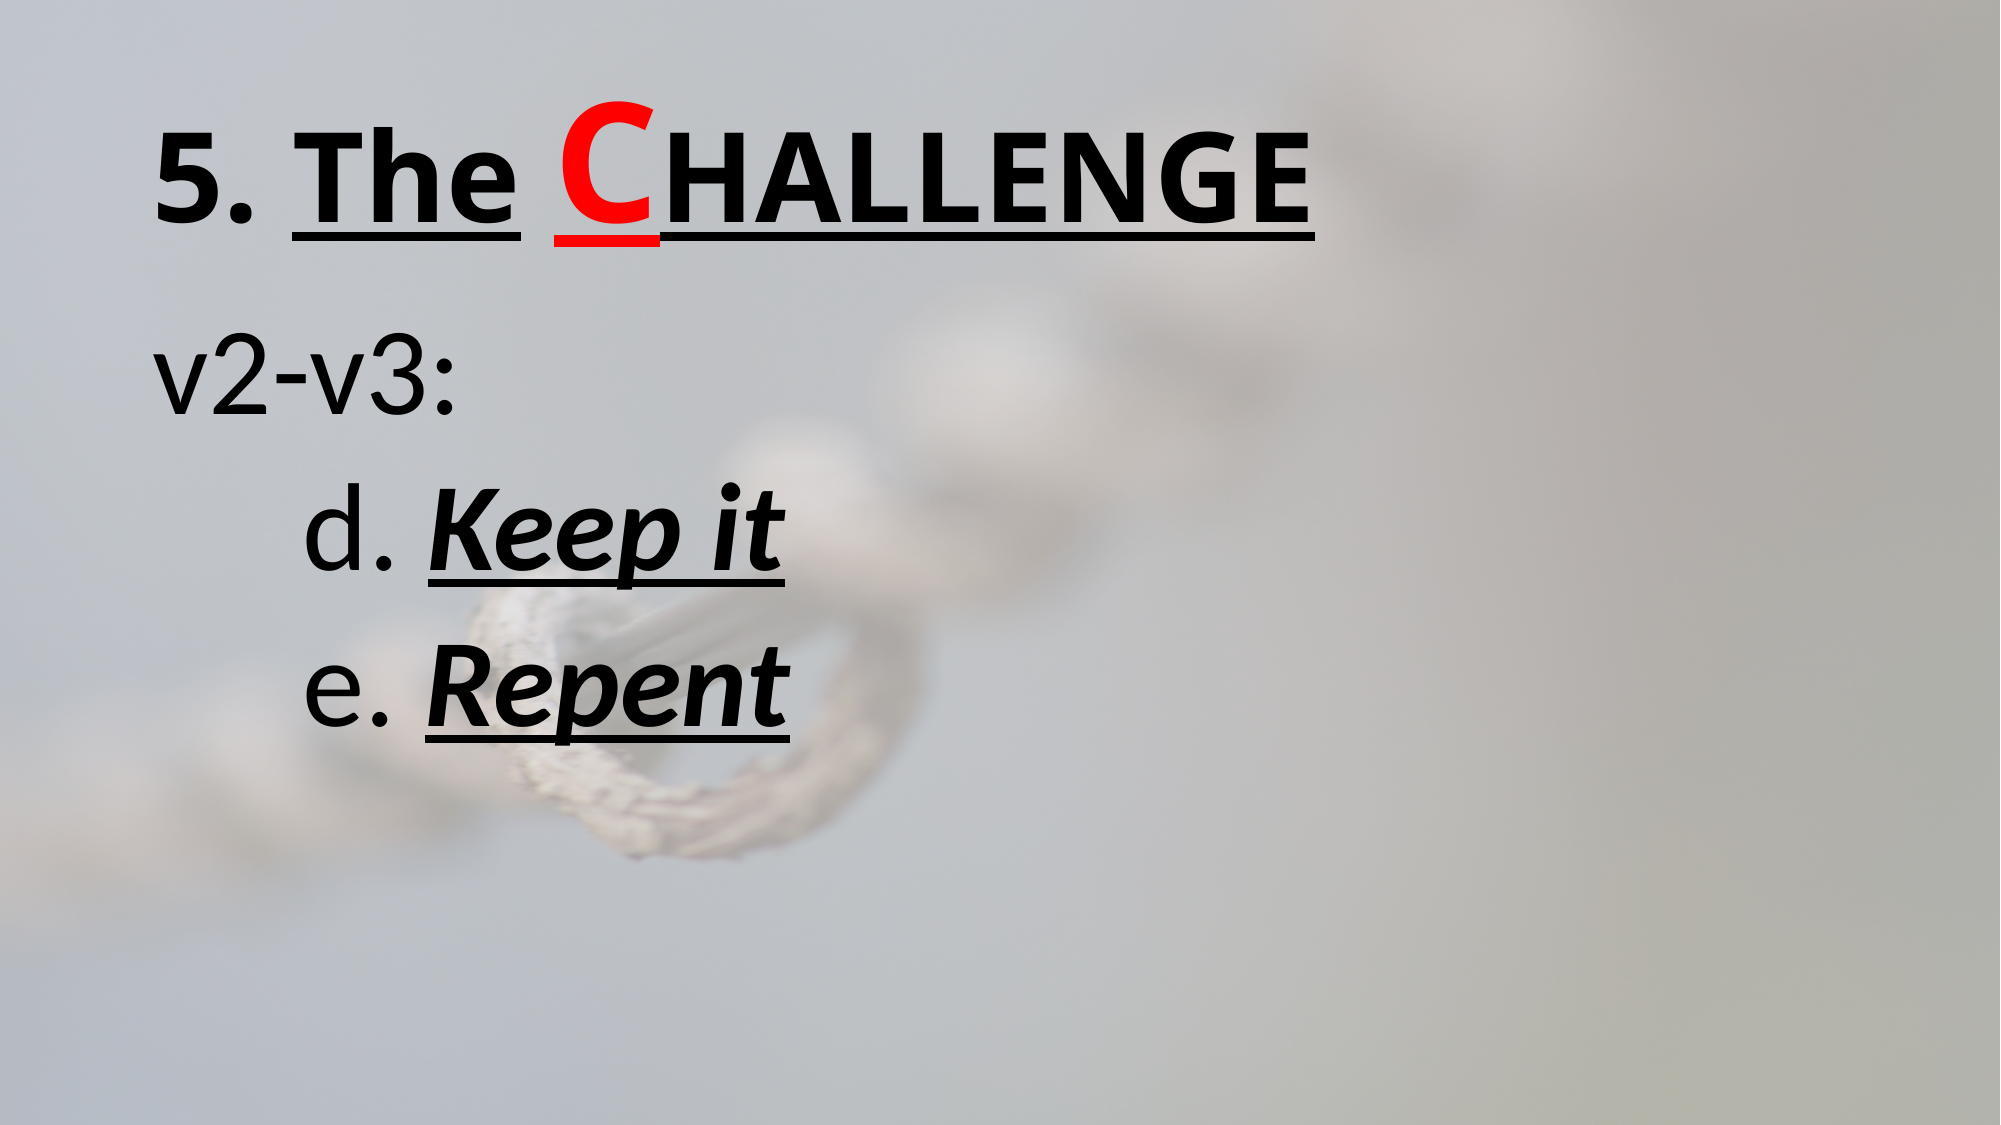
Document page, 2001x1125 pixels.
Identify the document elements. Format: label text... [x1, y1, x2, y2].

title 5. The CHALLENGE [137, 59, 1863, 278]
list v2-v3: d. Keep it e. Repent [137, 299, 1863, 1014]
